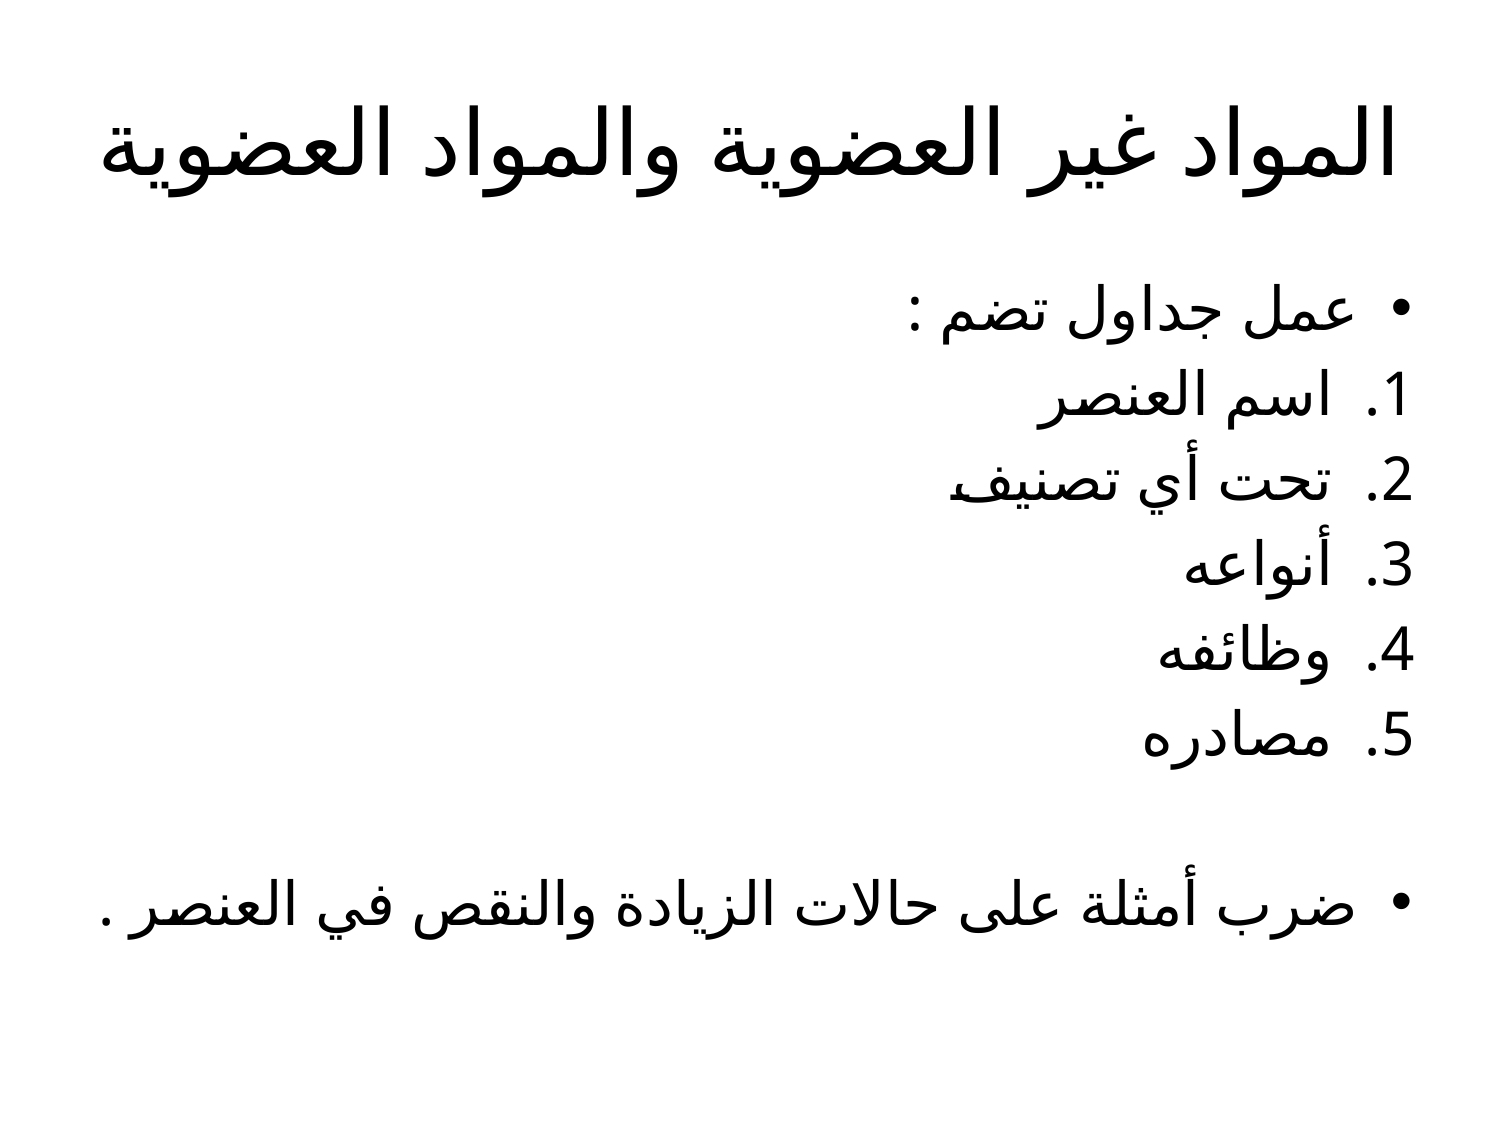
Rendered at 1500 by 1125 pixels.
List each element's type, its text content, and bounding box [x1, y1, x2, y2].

list عمل جداول تضم : اسم العنصر تحت أي تصنيف أنواعه وظائفه مصادره ضرب أمثلة على حالات الزيادة والنقص في العنصر . [75, 262, 1425, 1005]
title المواد غير العضوية والمواد العضوية [75, 45, 1425, 233]
